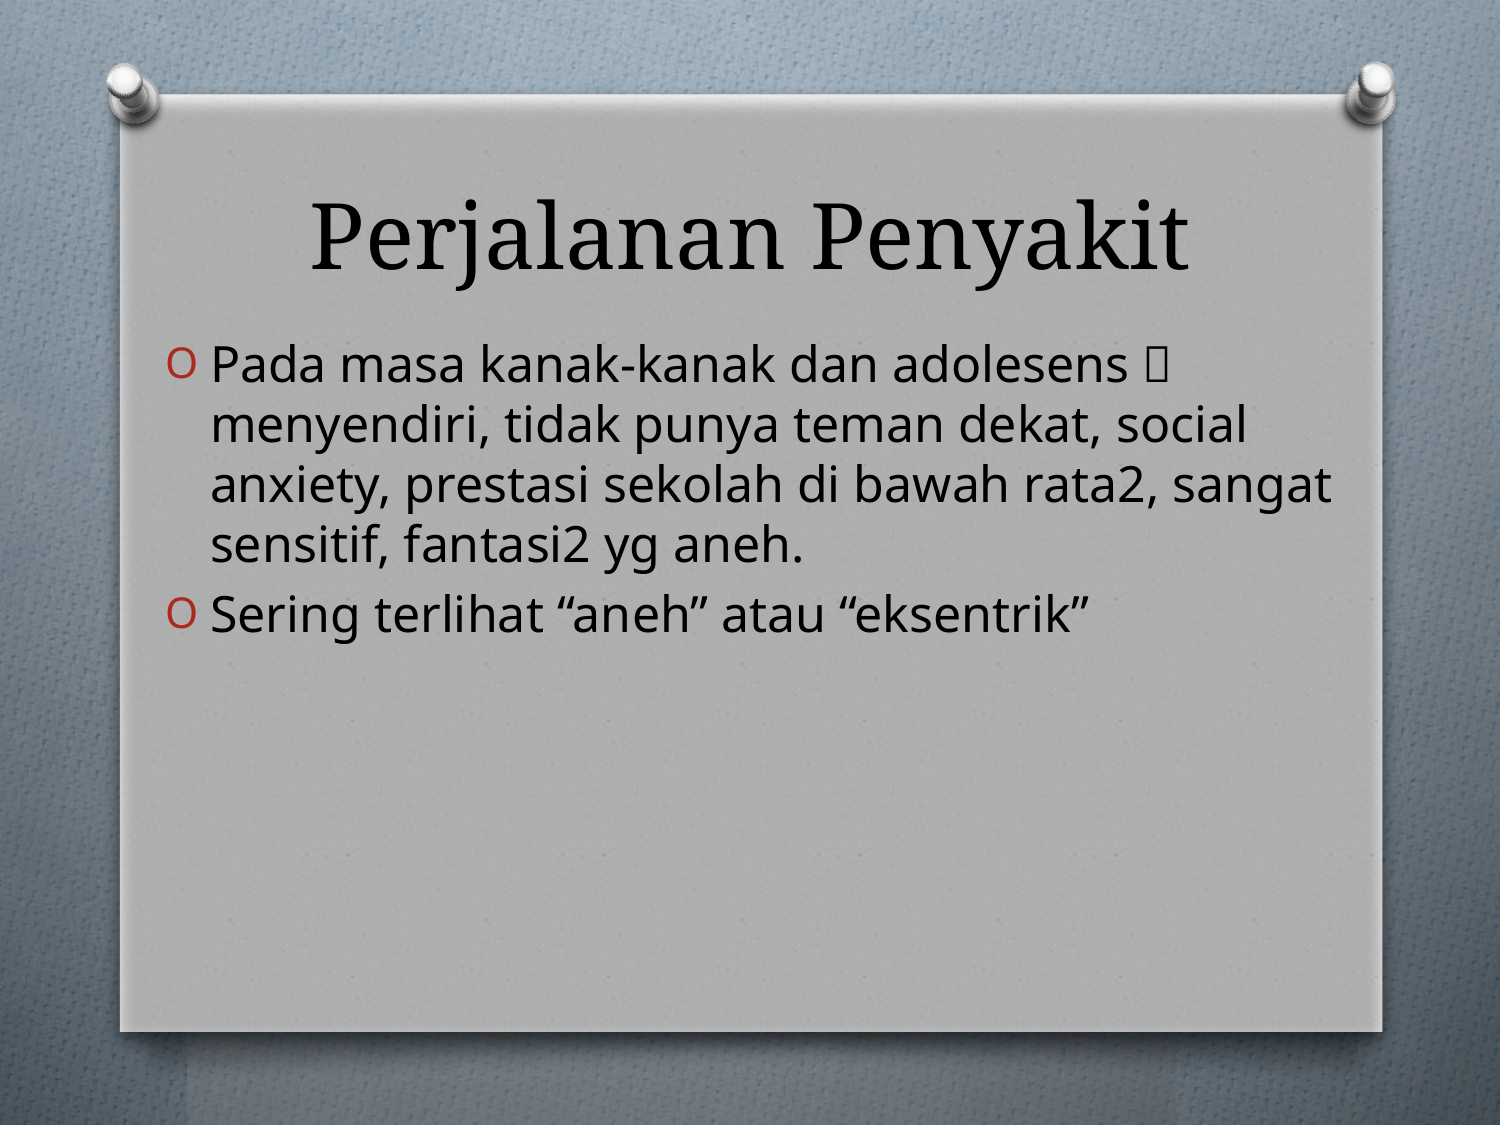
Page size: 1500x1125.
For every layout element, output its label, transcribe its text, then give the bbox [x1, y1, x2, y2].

picture [1317, 35, 1439, 156]
title Perjalanan Penyakit [179, 134, 1323, 324]
picture [75, 29, 198, 153]
list Pada masa kanak-kanak dan adolesens  menyendiri, tidak punya teman dekat, social anxiety, prestasi sekolah di bawah rata2, sangat sensitif, fantasi2 yg aneh. Sering terlihat “aneh” atau “eksentrik” [150, 324, 1350, 938]
